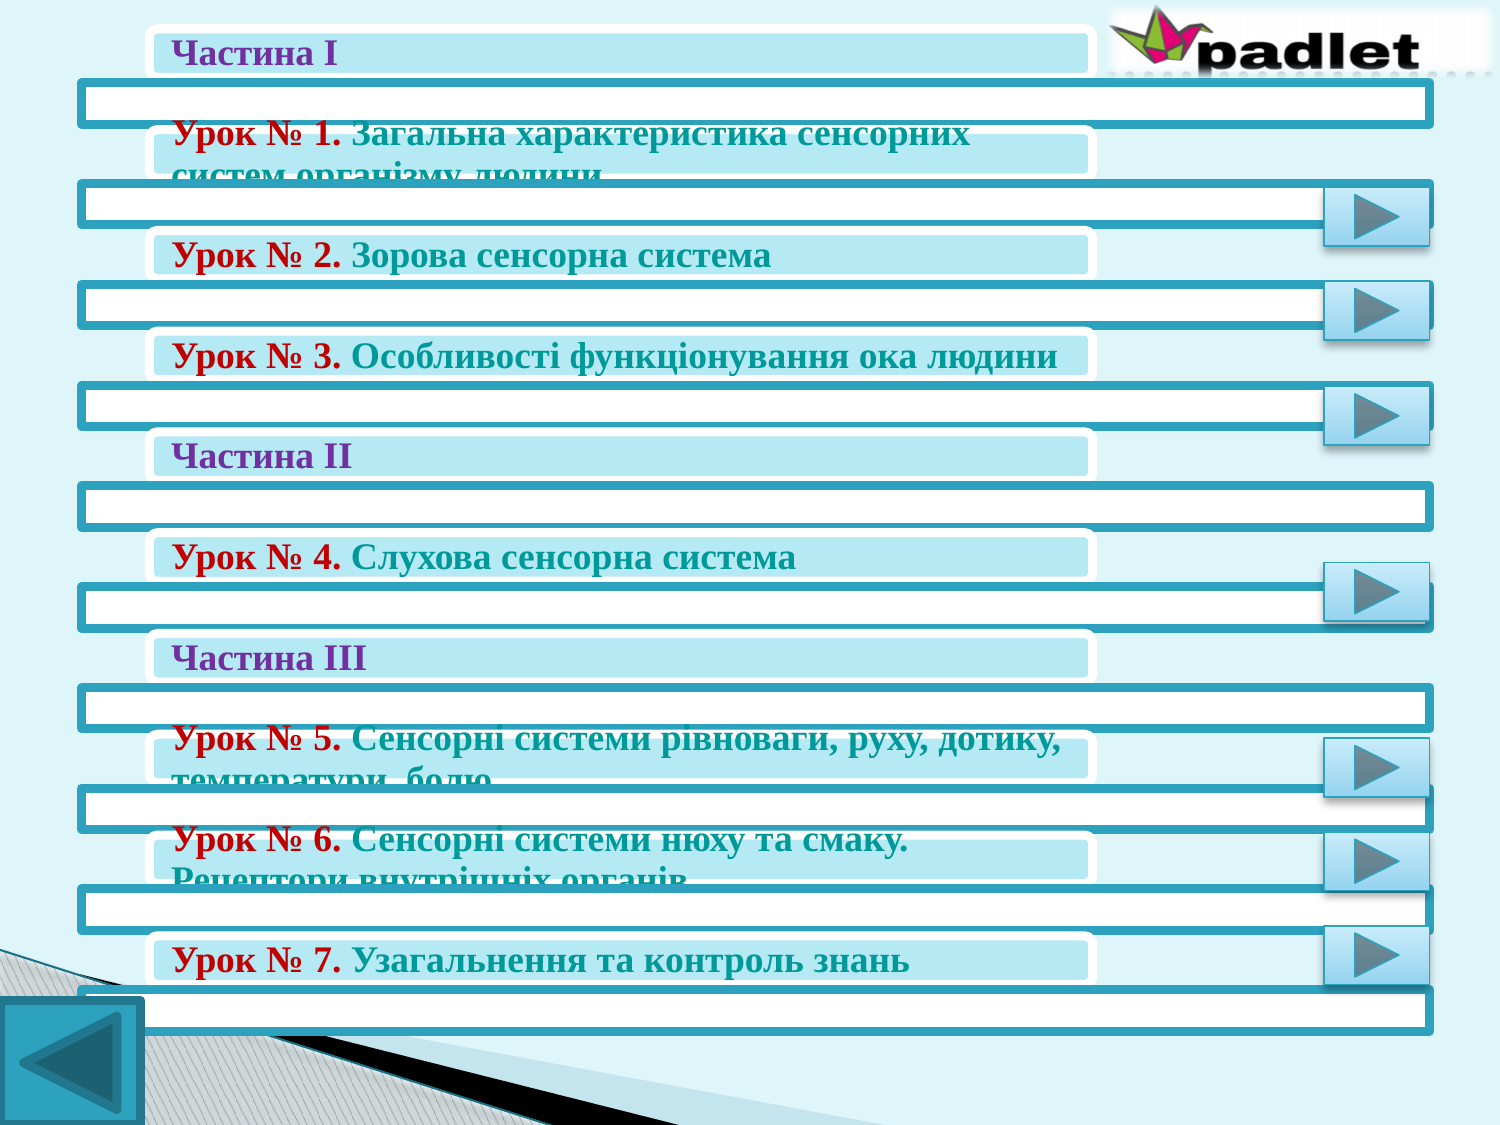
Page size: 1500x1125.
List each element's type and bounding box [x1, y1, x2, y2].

text_box [0, 996, 145, 1125]
picture [1101, 0, 1500, 83]
text_box [81, 23, 1430, 1032]
